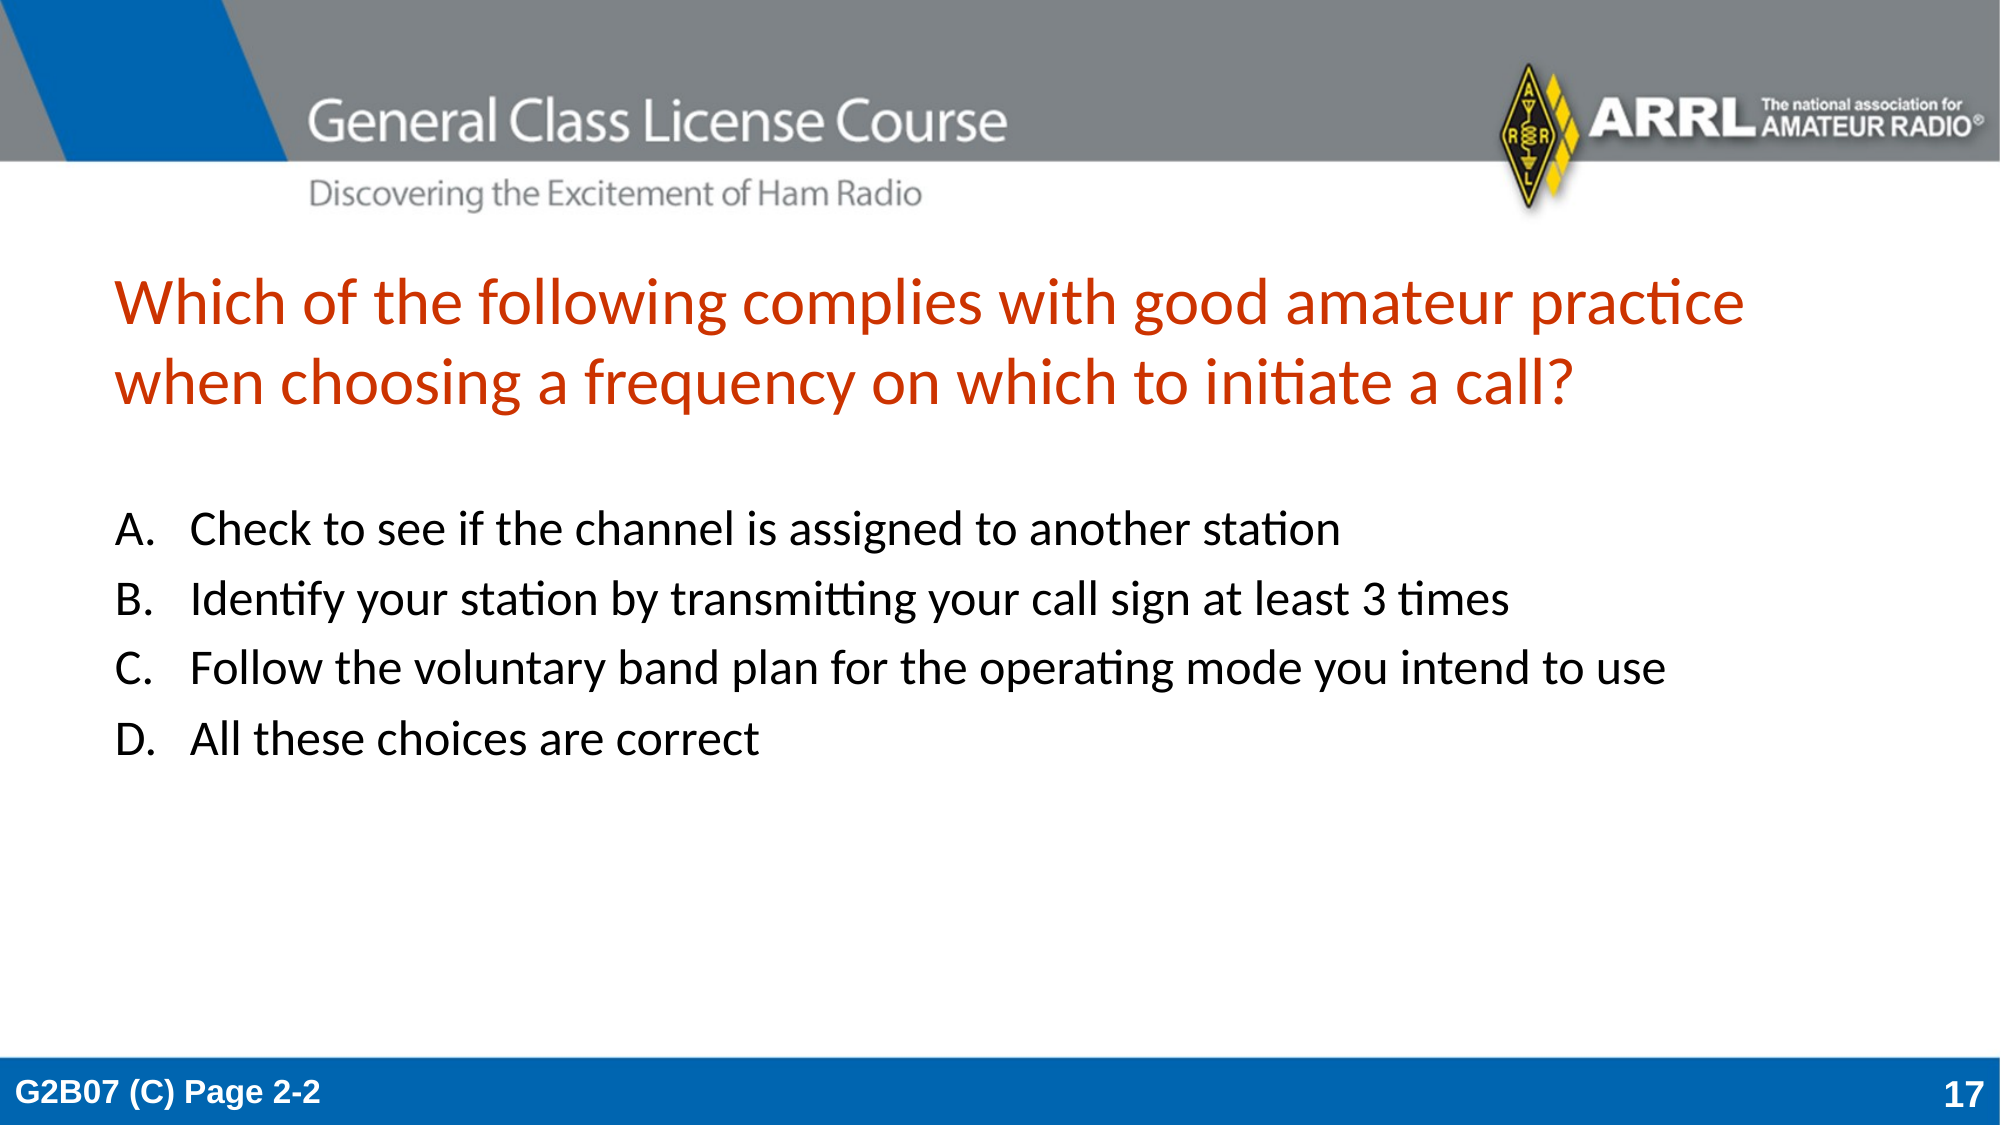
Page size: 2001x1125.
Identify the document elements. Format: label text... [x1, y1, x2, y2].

title Which of the following complies with good amateur practice when choosing a frequency on which to initiate a call? [99, 249, 1900, 388]
picture [0, 0, 2001, 1125]
text_box G2B07 (C) Page 2-2 [0, 1062, 1313, 1118]
list Check to see if the channel is assigned to another station Identify your station by transmitting your call sign at least 3 times Follow the voluntary band plan for the operating mode you intend to use All these choices are correct [99, 487, 1900, 1005]
text_box 17 [1875, 1062, 2000, 1123]
